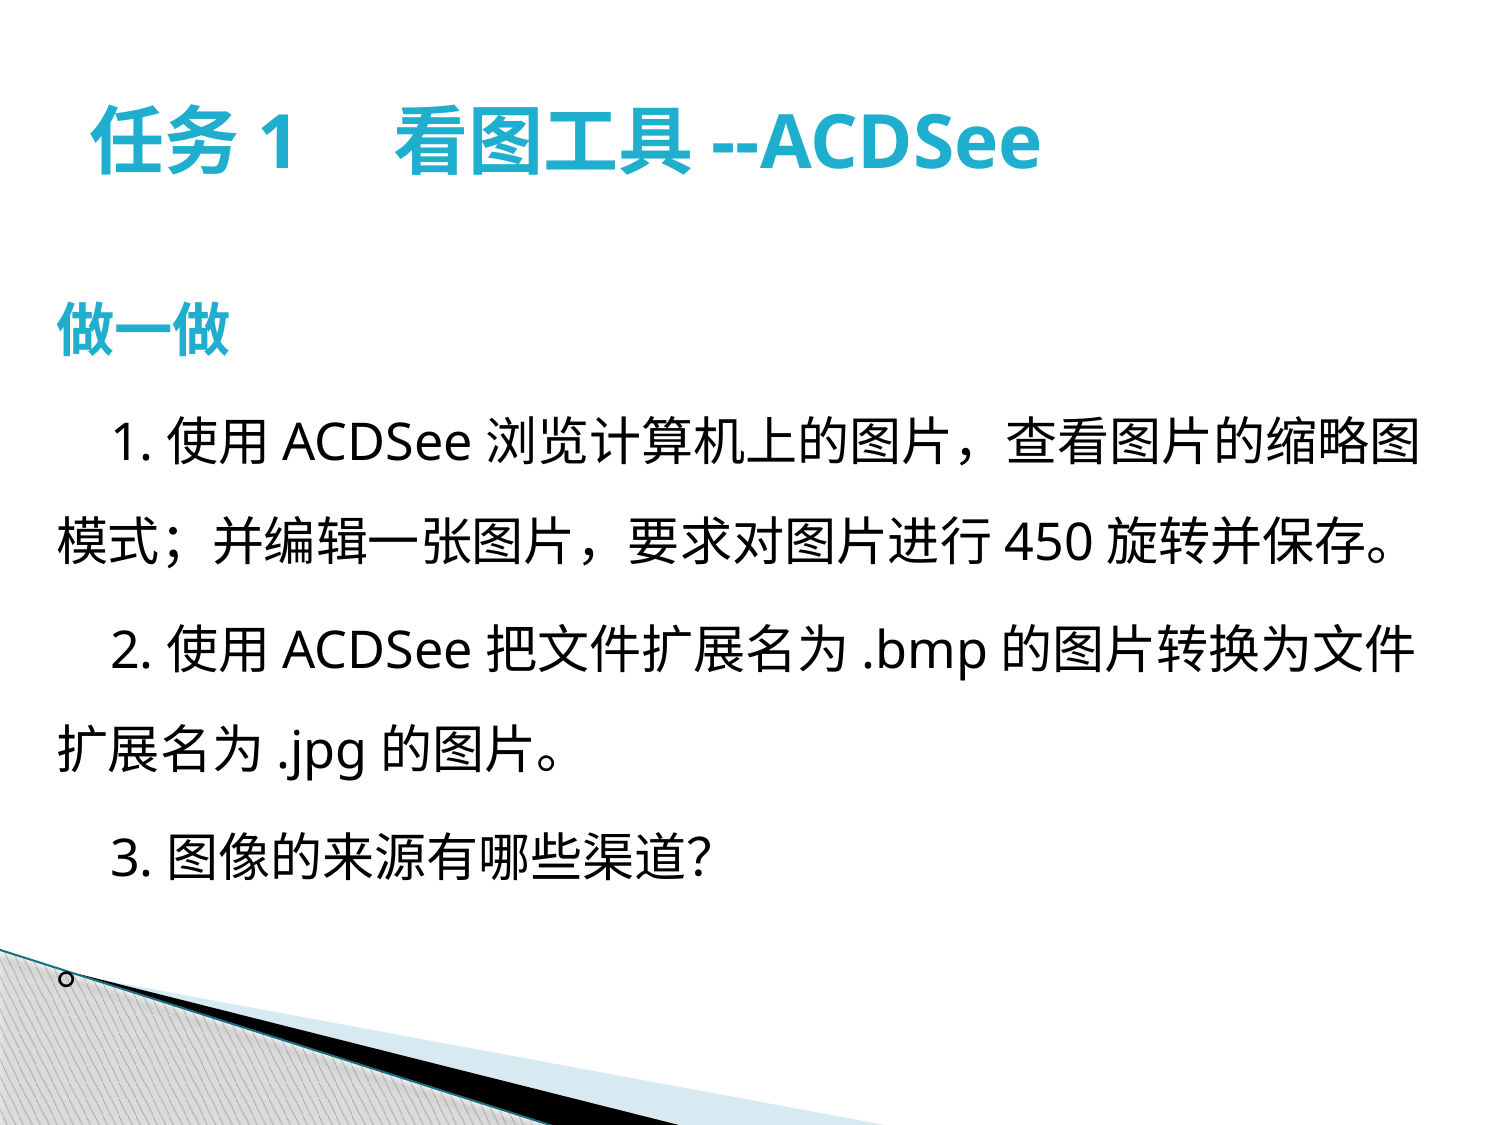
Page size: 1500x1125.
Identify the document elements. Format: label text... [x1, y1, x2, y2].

list 做一做 1.使用ACDSee浏览计算机上的图片，查看图片的缩略图模式；并编辑一张图片，要求对图片进行450旋转并保存。 2.使用ACDSee把文件扩展名为.bmp的图片转换为文件扩展名为.jpg的图片。 3.图像的来源有哪些渠道？ 。 [41, 243, 1459, 1083]
title 任务1 看图工具--ACDSee [75, 45, 1425, 233]
